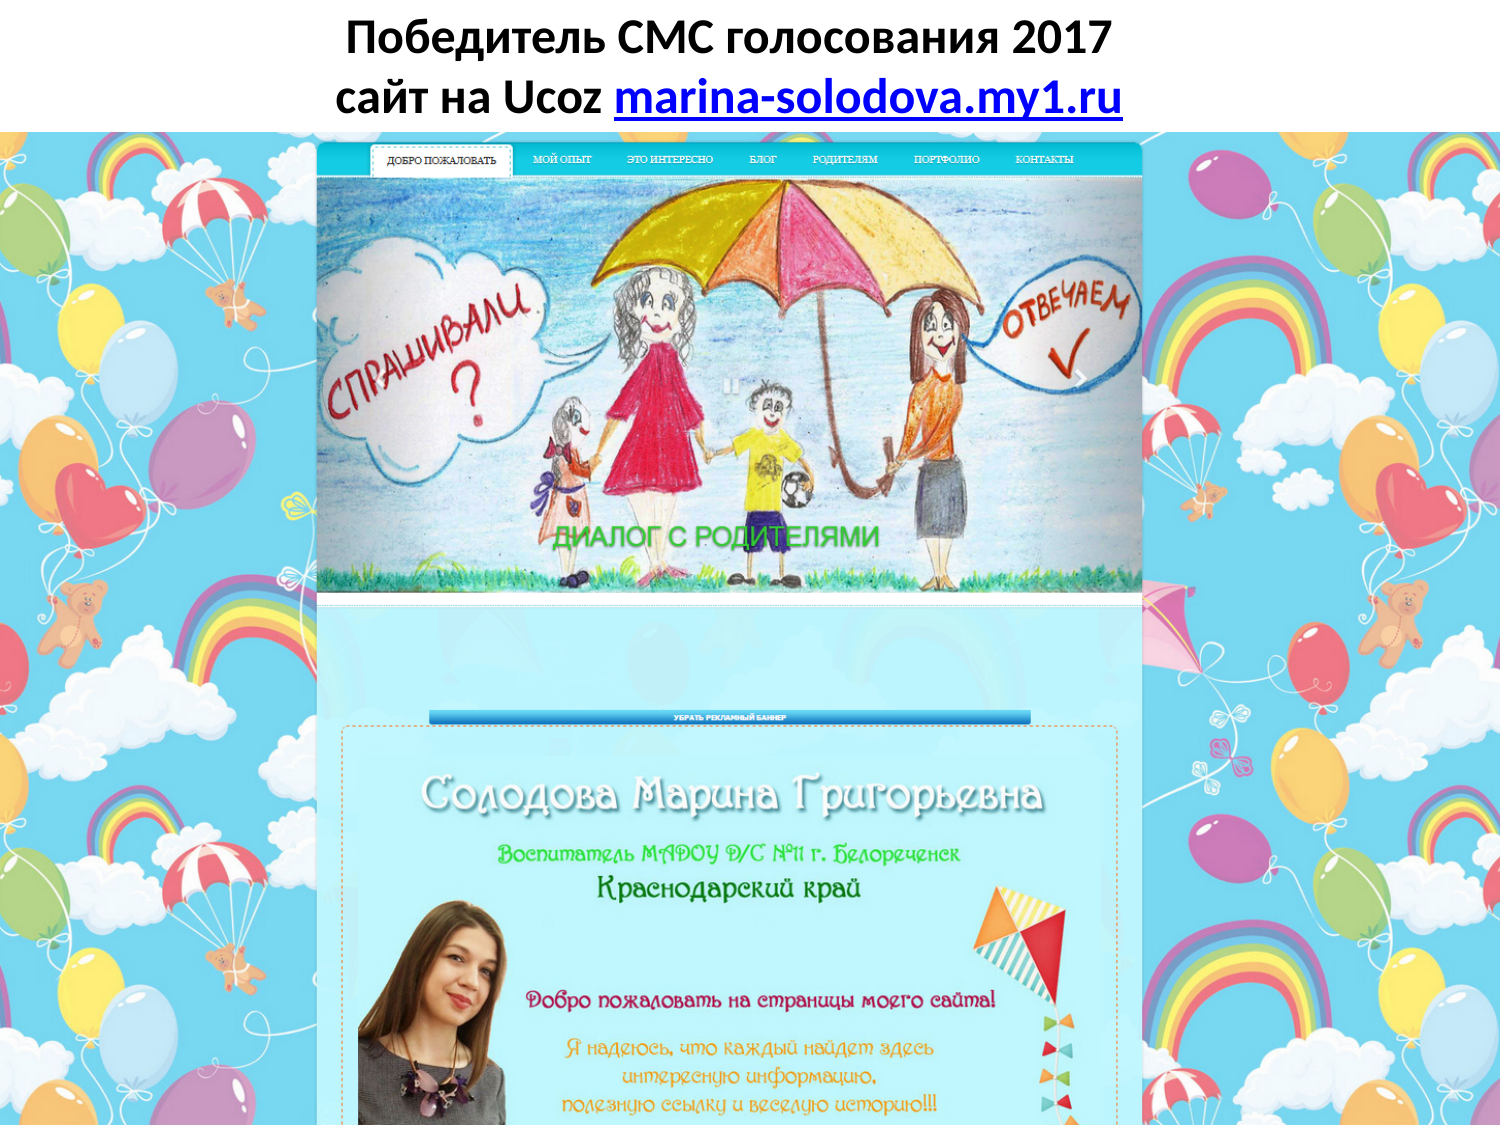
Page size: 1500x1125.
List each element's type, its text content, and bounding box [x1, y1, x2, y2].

text_box Победитель СМС голосования 2017 сайт на Ucoz marina-solodova.my1.ru [0, 0, 1500, 132]
picture [0, 132, 1500, 1125]
